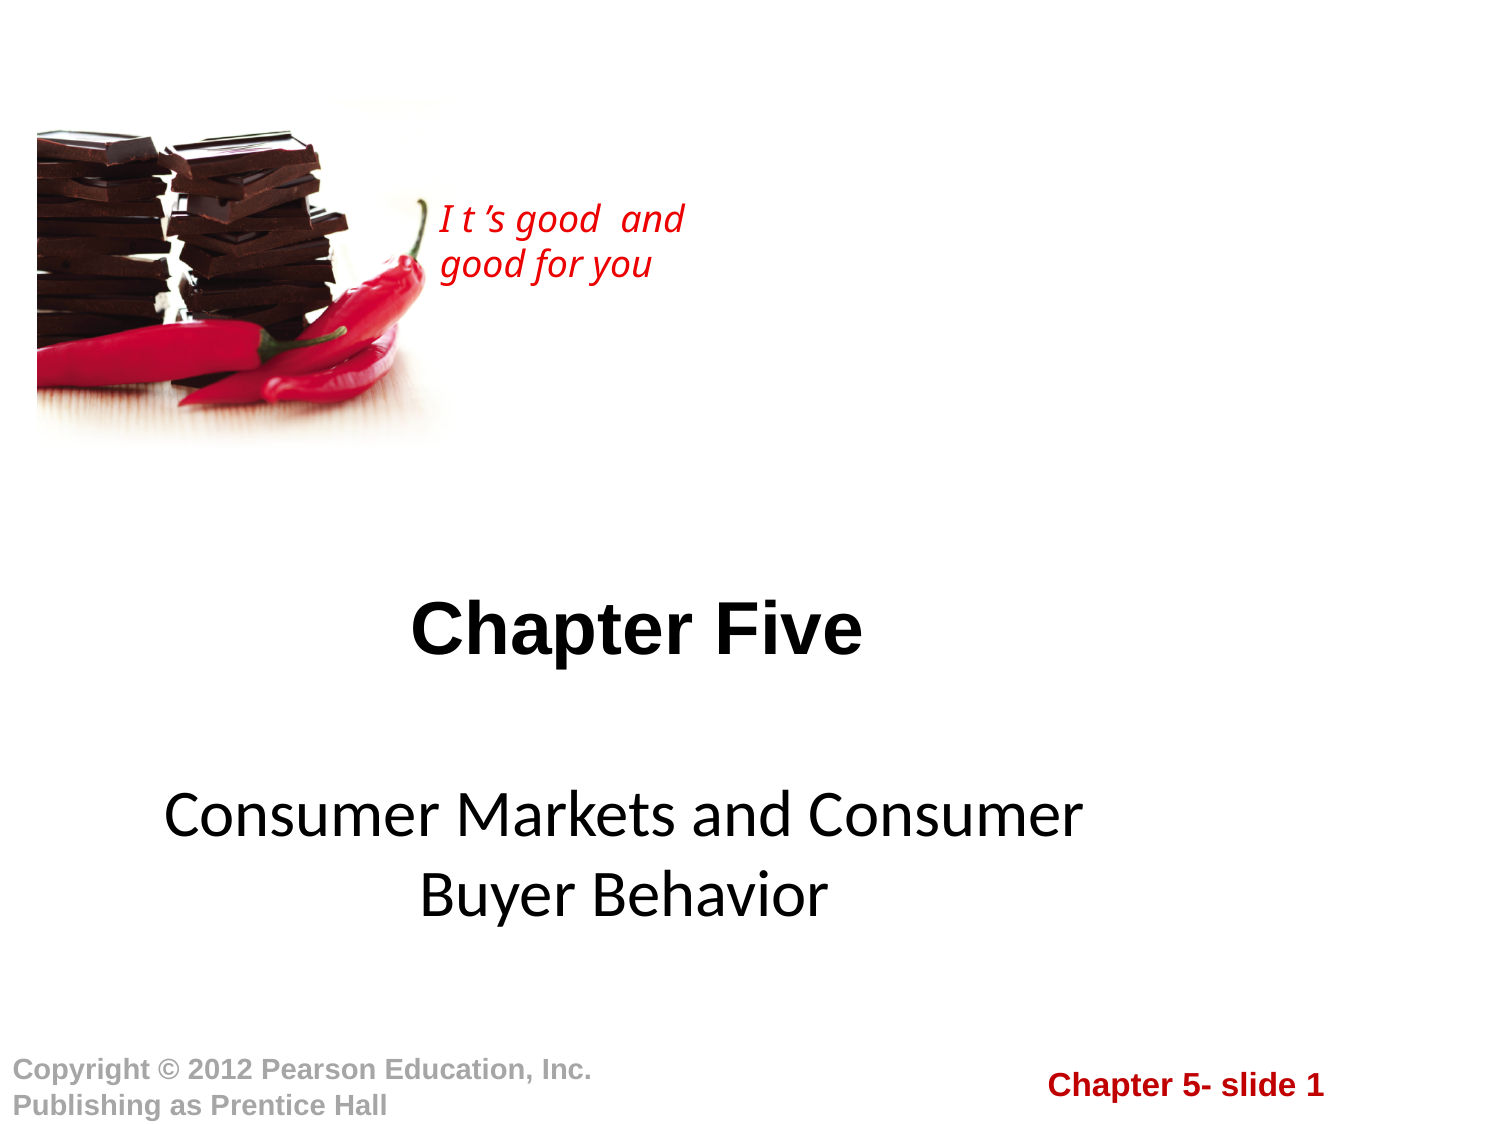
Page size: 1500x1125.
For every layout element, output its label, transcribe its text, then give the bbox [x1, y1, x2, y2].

subtitle Consumer Markets and Consumer Buyer Behavior [99, 762, 1151, 1051]
picture [37, 99, 463, 454]
title Chapter Five [49, 458, 1226, 701]
